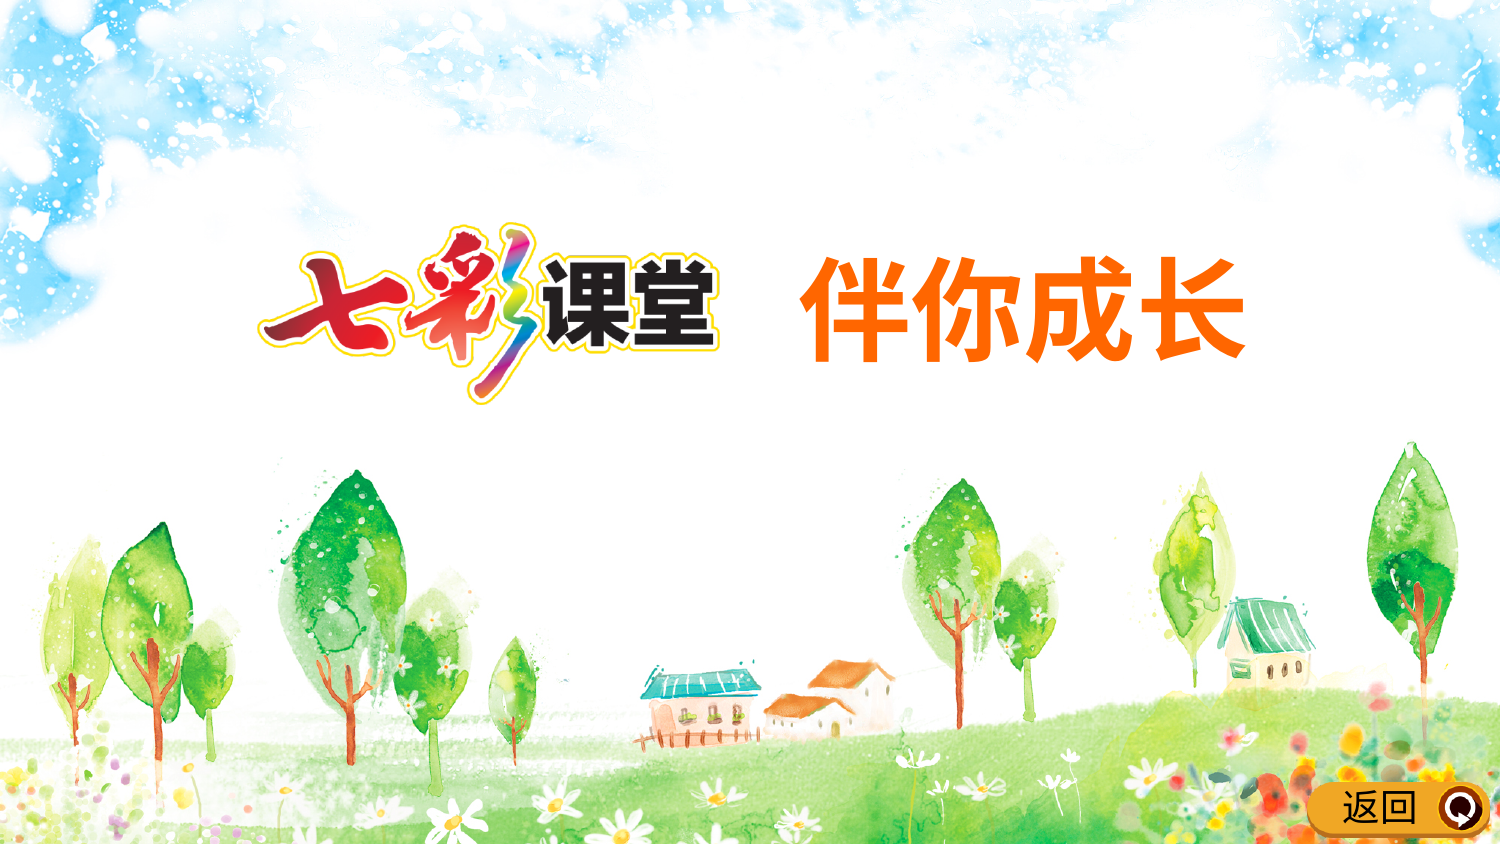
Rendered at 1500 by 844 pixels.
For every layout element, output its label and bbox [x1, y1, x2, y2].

picture [0, 0, 1500, 844]
text_box [253, 220, 1316, 407]
